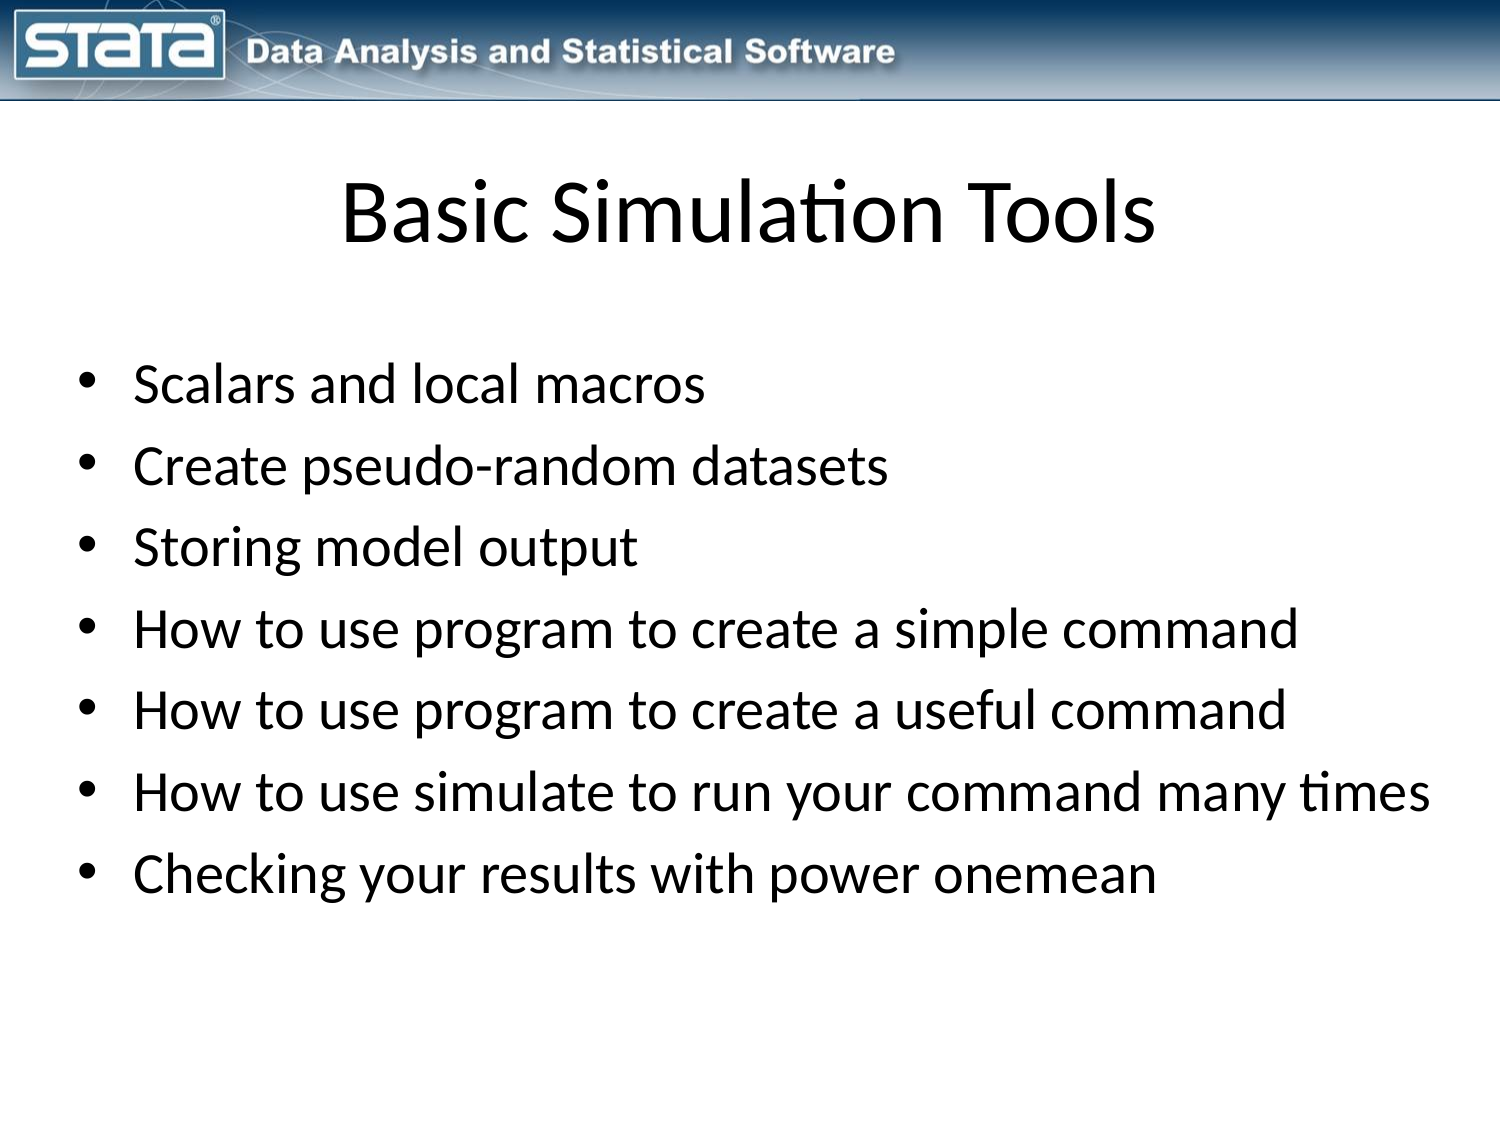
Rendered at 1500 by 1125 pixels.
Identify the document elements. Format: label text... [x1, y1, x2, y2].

picture [0, 0, 1500, 101]
title Basic Simulation Tools [75, 125, 1425, 288]
list Scalars and local macros Create pseudo-random datasets Storing model output How to use program to create a simple command How to use program to create a useful command How to use simulate to run your command many times Checking your results with power onemean [62, 337, 1463, 1005]
